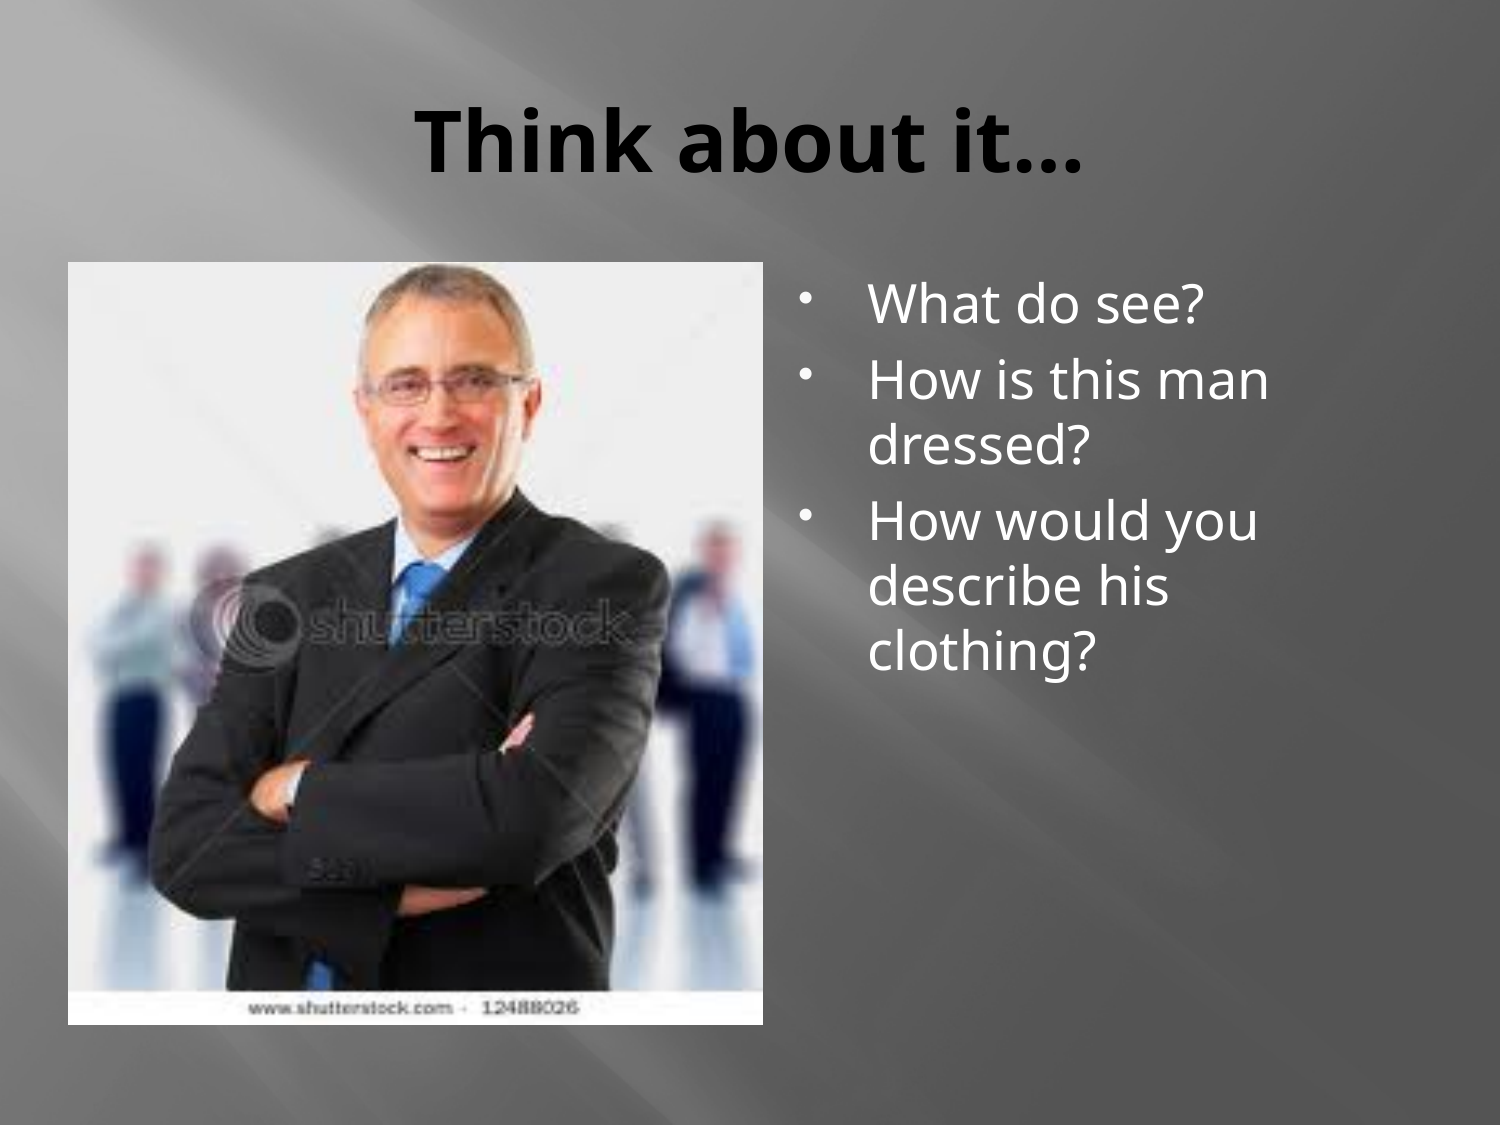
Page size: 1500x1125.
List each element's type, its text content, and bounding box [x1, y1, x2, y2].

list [67, 262, 763, 1026]
title Think about it… [75, 45, 1425, 233]
list What do see? How is this man dressed? How would you describe his clothing? [763, 262, 1425, 1005]
